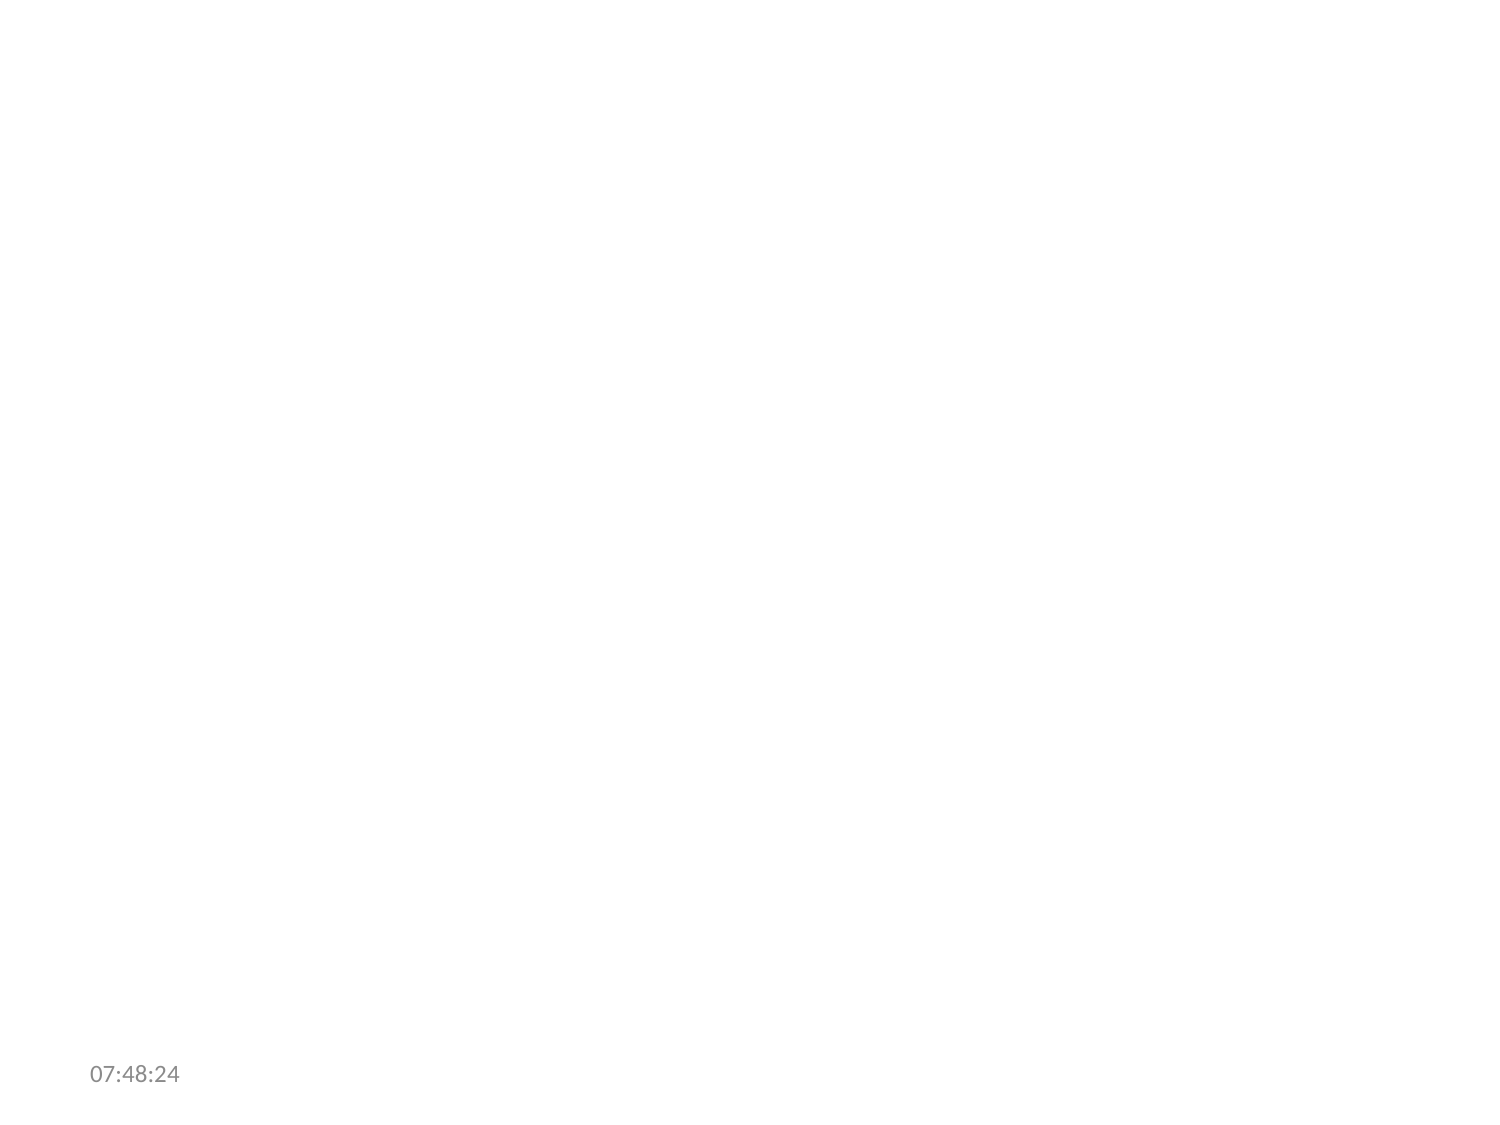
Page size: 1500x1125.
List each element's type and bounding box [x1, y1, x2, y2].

slide_number [75, 1042, 425, 1103]
